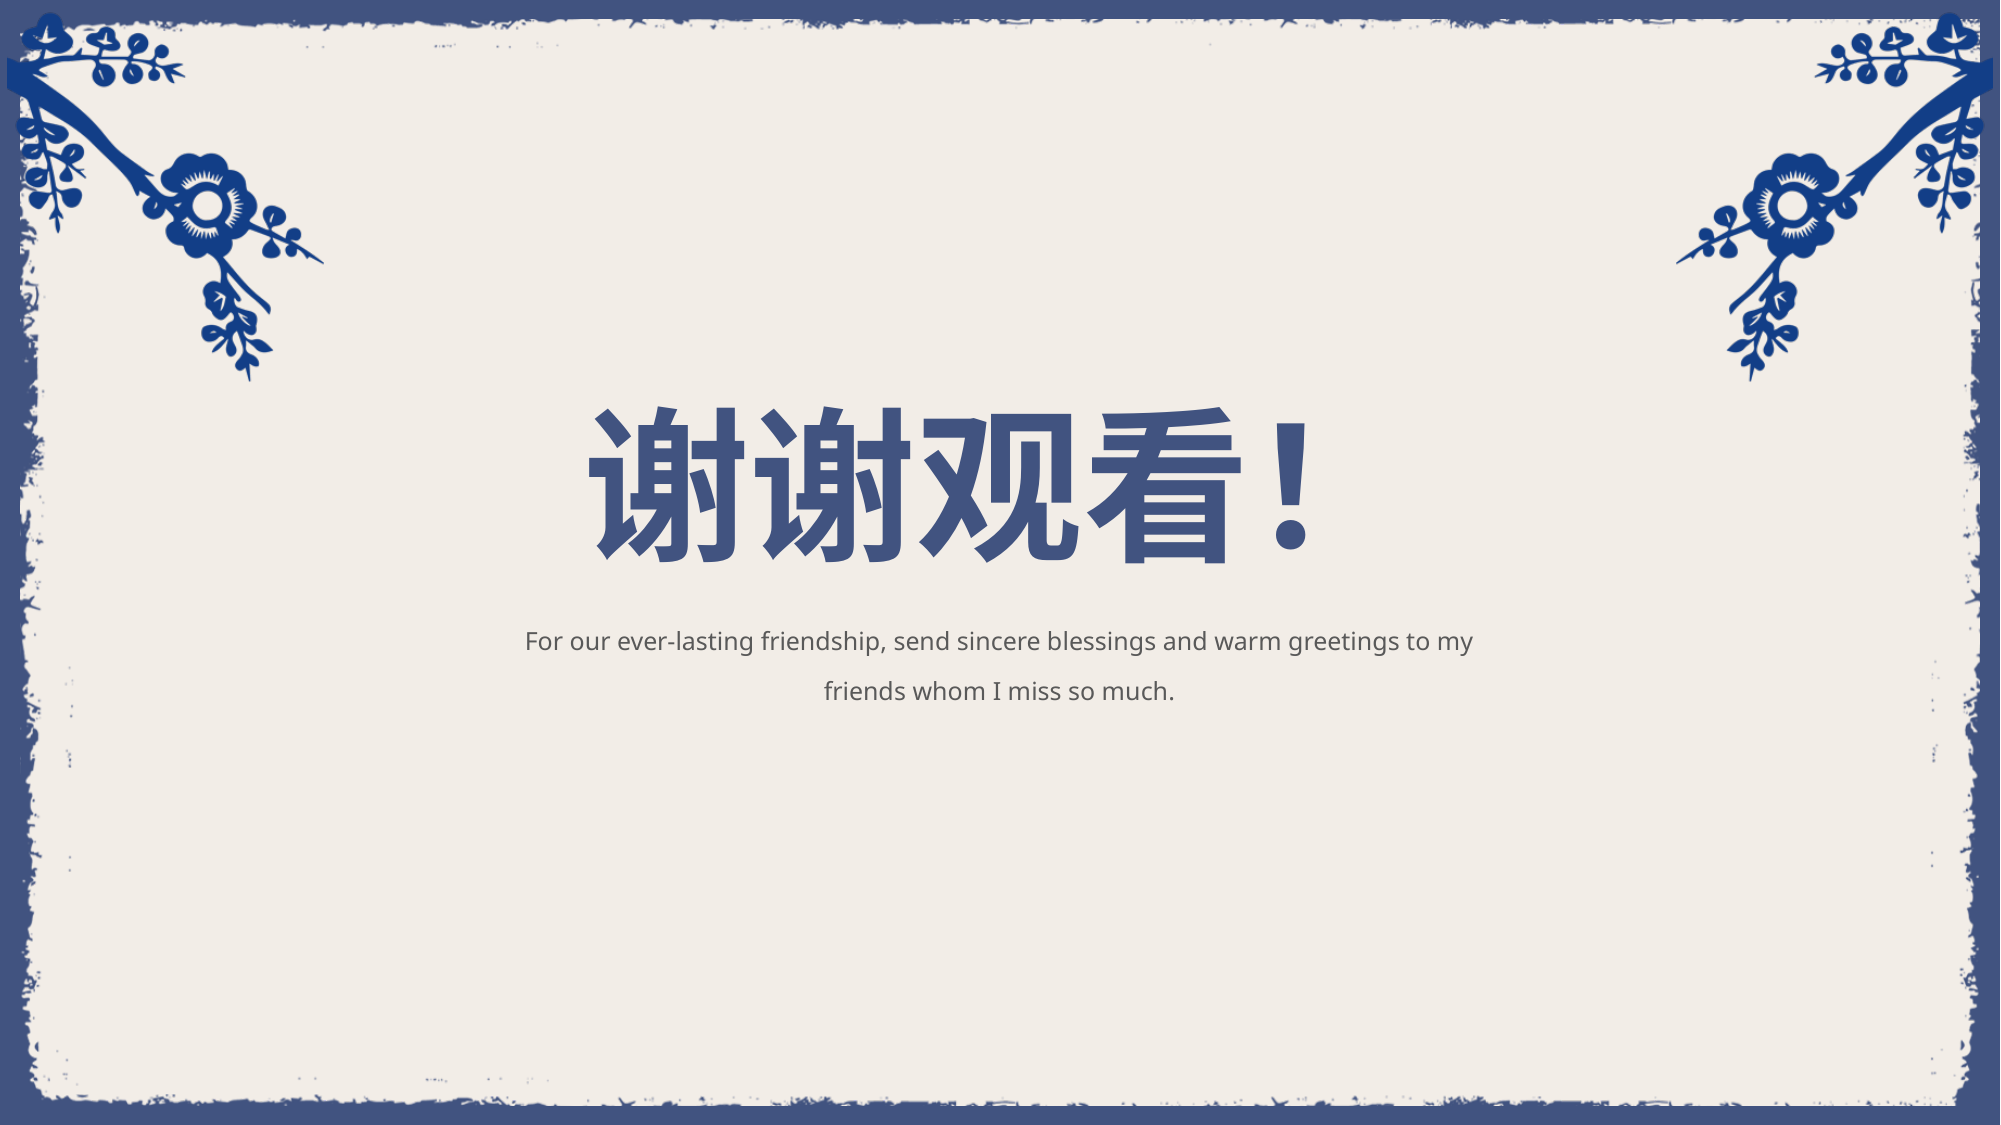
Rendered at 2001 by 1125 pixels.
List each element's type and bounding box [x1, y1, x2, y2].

picture [7, 6, 324, 388]
text_box [0, 6, 2000, 1119]
picture [1676, 6, 1993, 388]
